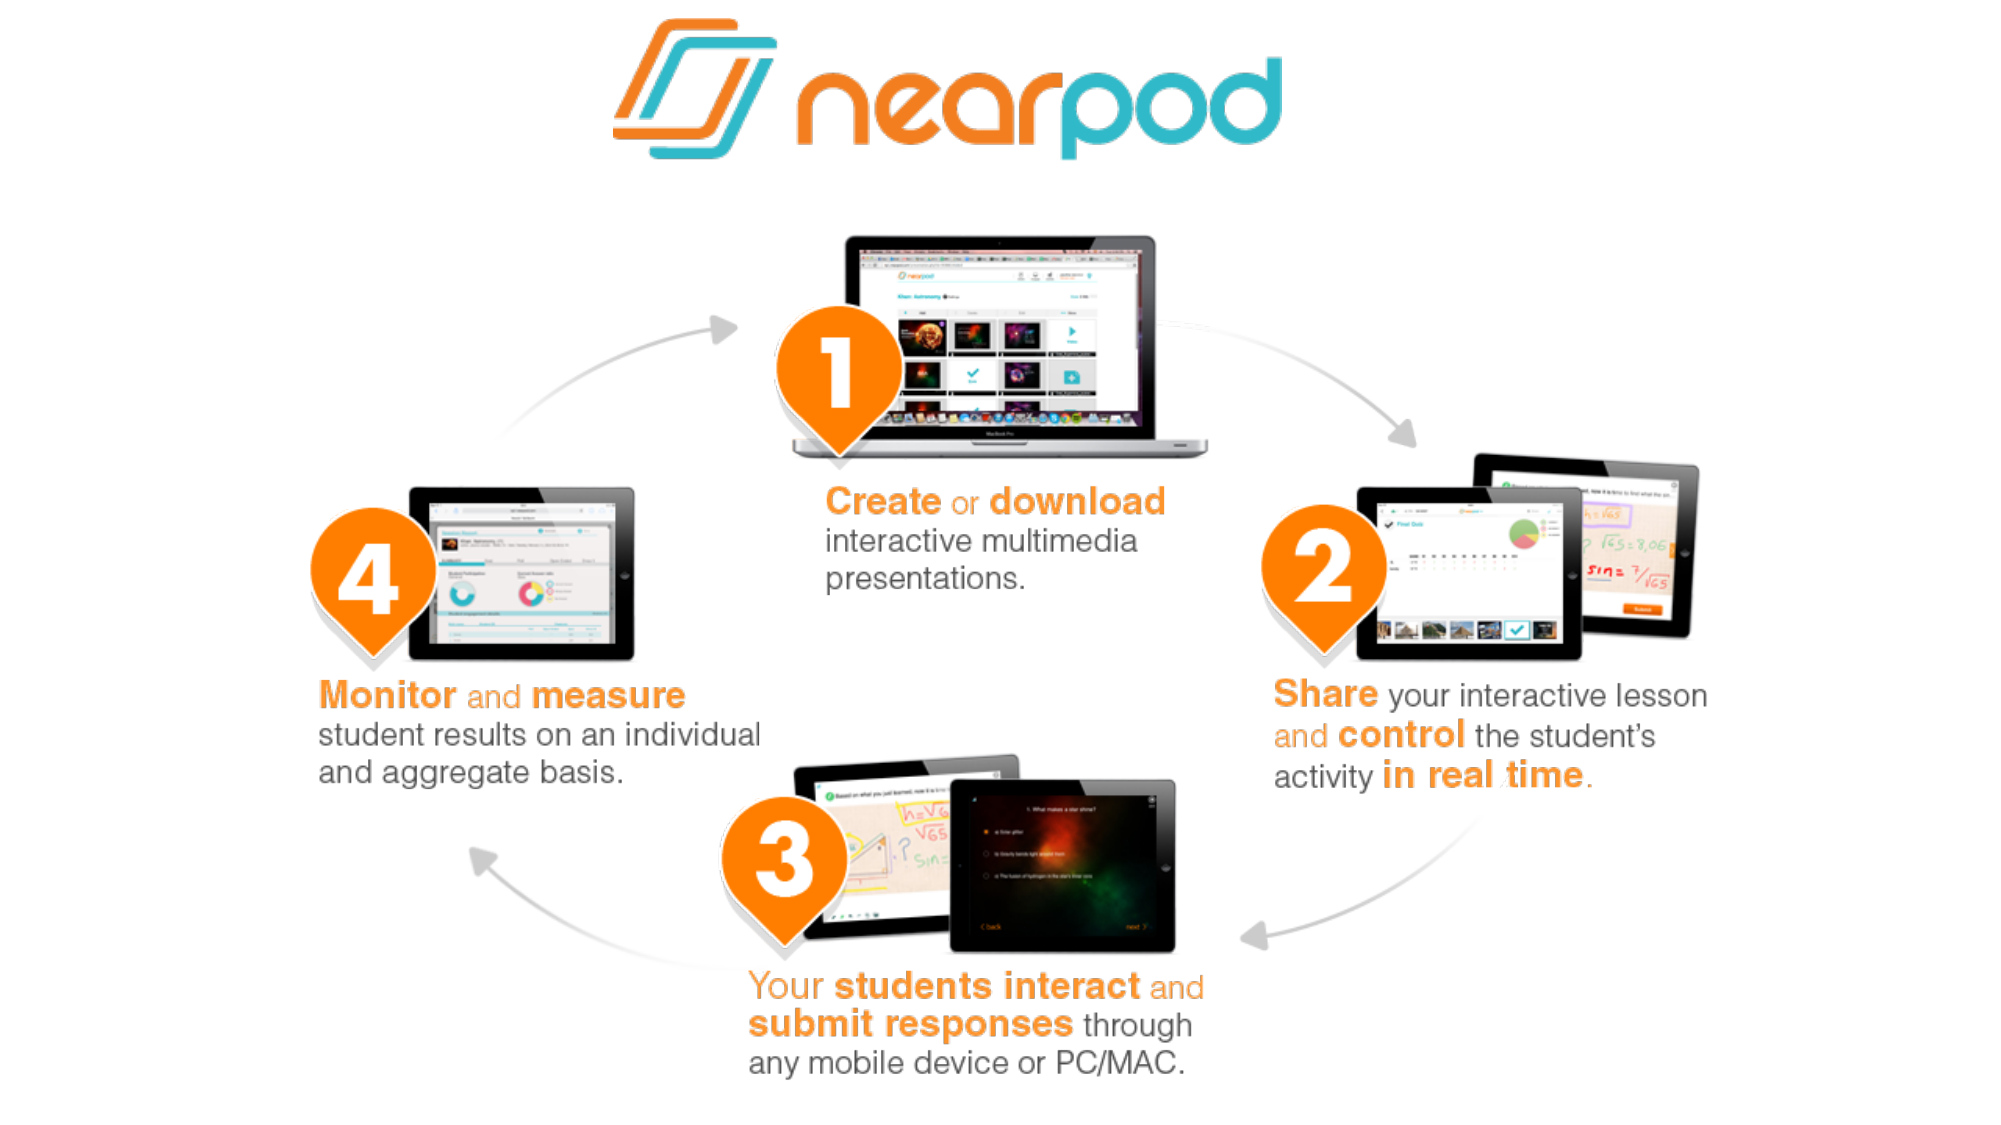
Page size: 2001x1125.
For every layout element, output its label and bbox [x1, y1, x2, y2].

picture [613, 18, 1282, 195]
picture [306, 233, 1712, 1088]
